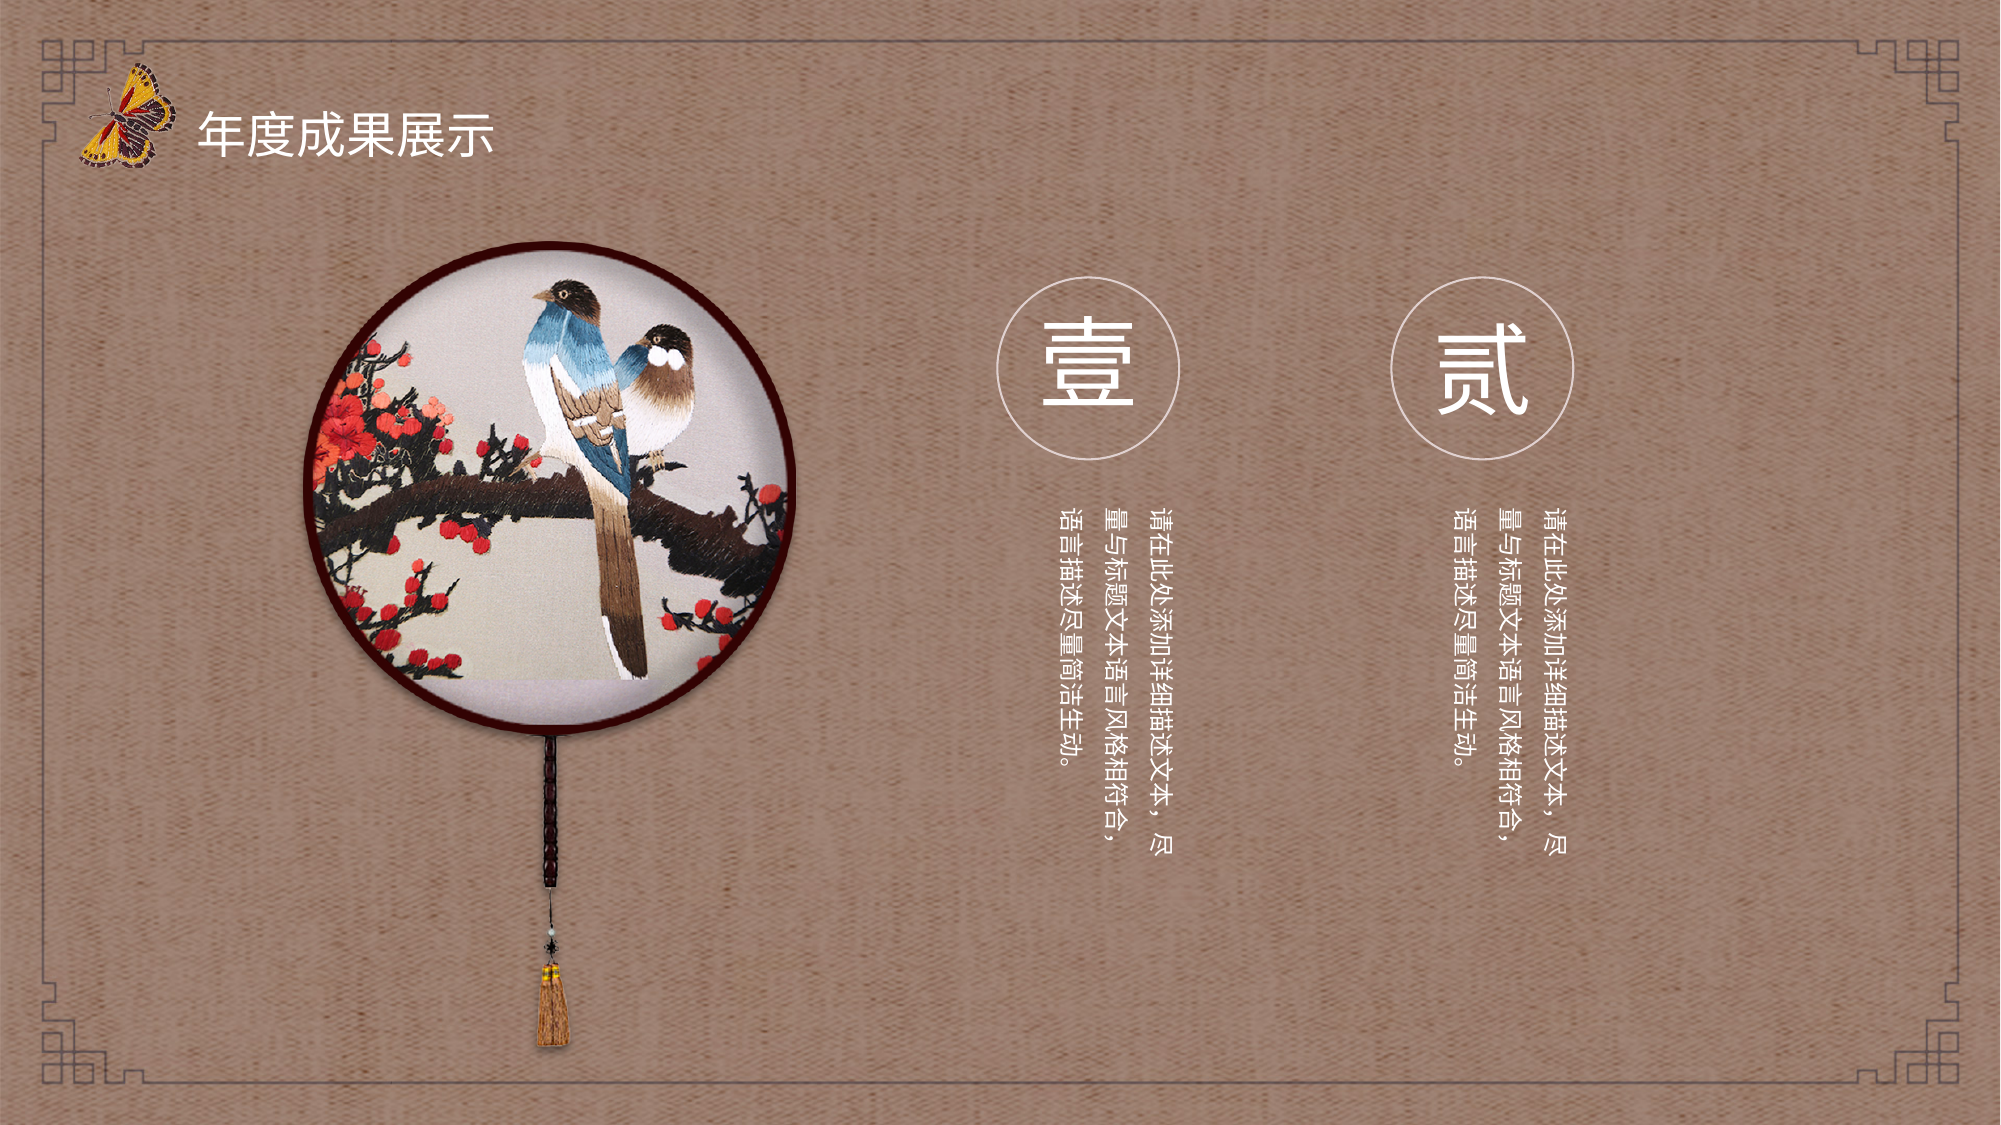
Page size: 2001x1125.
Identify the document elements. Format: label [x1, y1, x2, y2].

text_box [1381, 277, 1594, 894]
picture [0, 0, 2001, 1125]
text_box [987, 277, 1200, 888]
text_box [70, 40, 514, 194]
